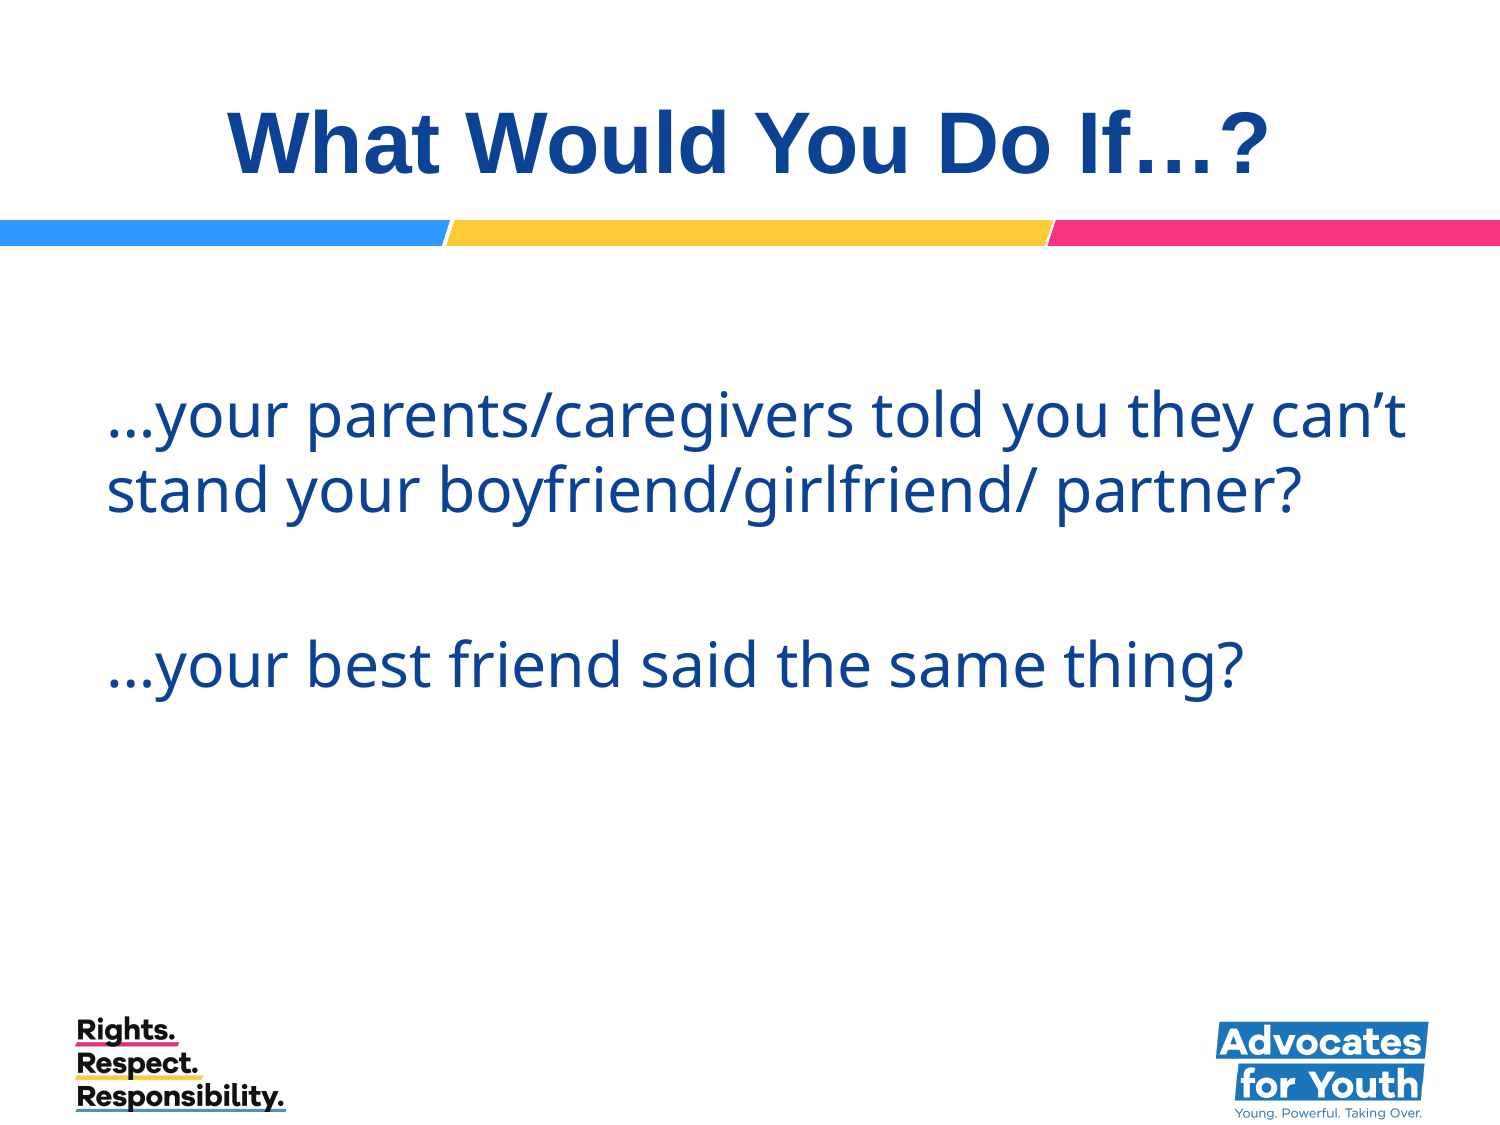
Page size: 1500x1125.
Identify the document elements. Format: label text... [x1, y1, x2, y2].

title What Would You Do If…? [75, 45, 1425, 233]
list …your parents/caregivers told you they can’t stand your boyfriend/girlfriend/ partner? …your best friend said the same thing? [91, 367, 1442, 758]
picture [0, 207, 1500, 258]
